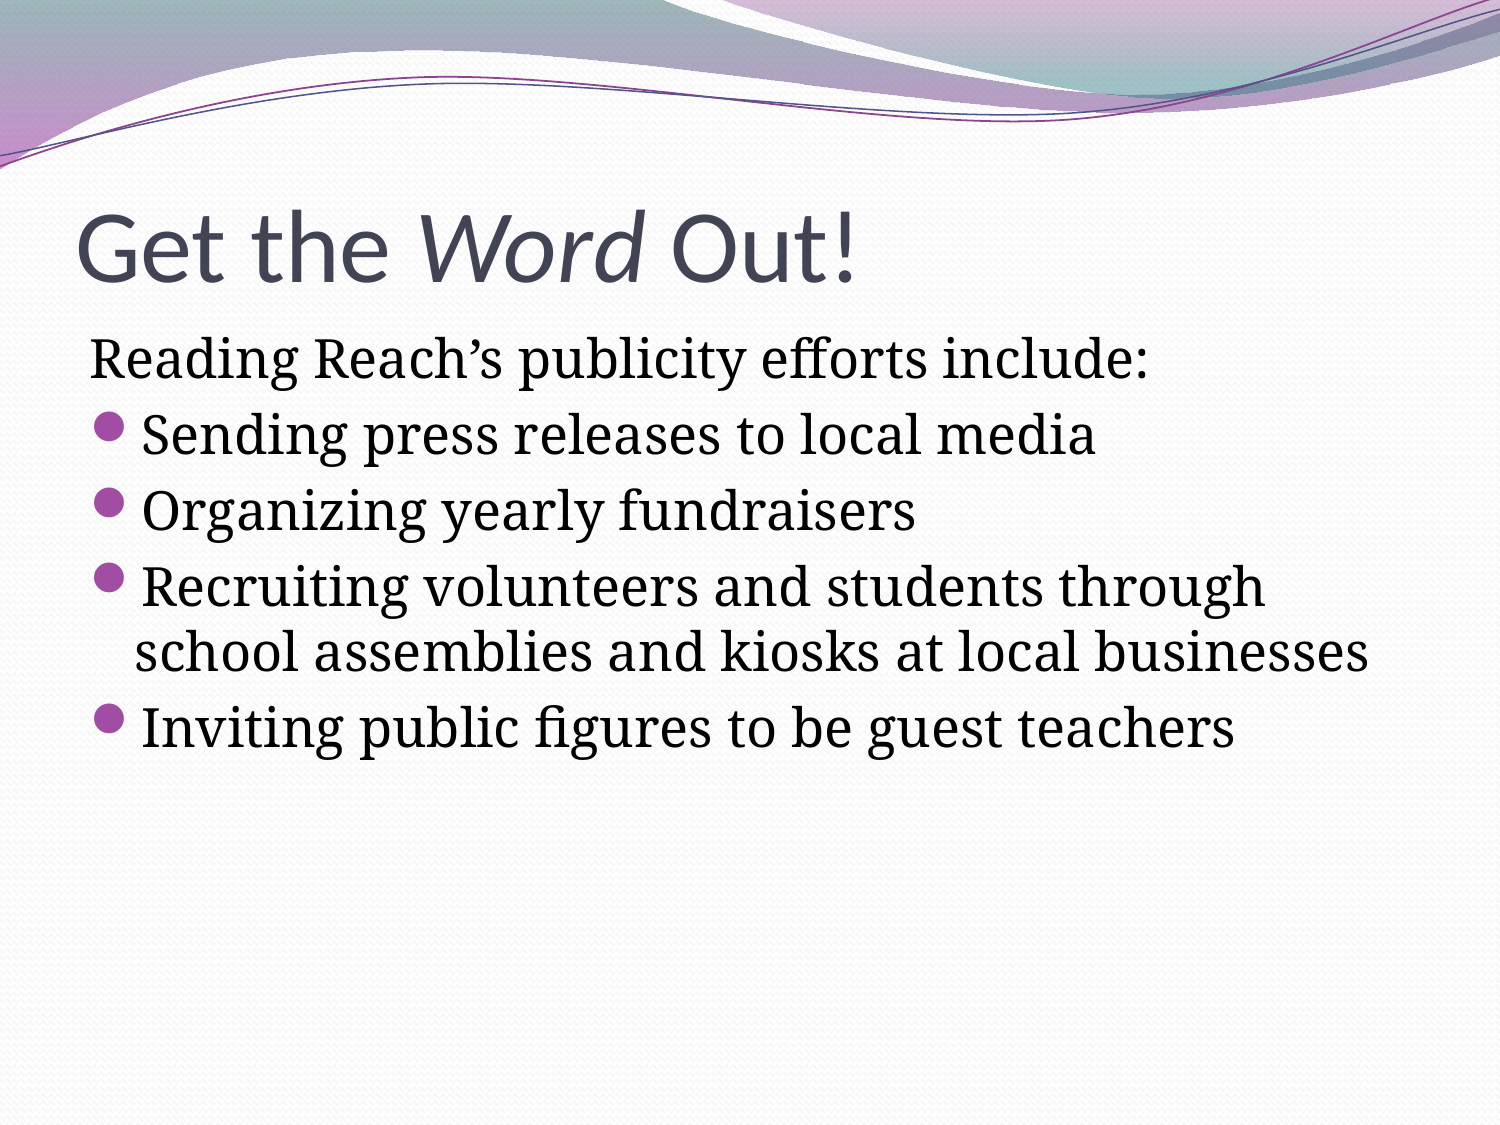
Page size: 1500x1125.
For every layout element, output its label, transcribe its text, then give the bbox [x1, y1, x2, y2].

list Reading Reach’s publicity efforts include: Sending press releases to local media Organizing yearly fundraisers Recruiting volunteers and students through school assemblies and kiosks at local businesses Inviting public figures to be guest teachers [75, 317, 1425, 1038]
title Get the Word Out! [75, 115, 1425, 304]
